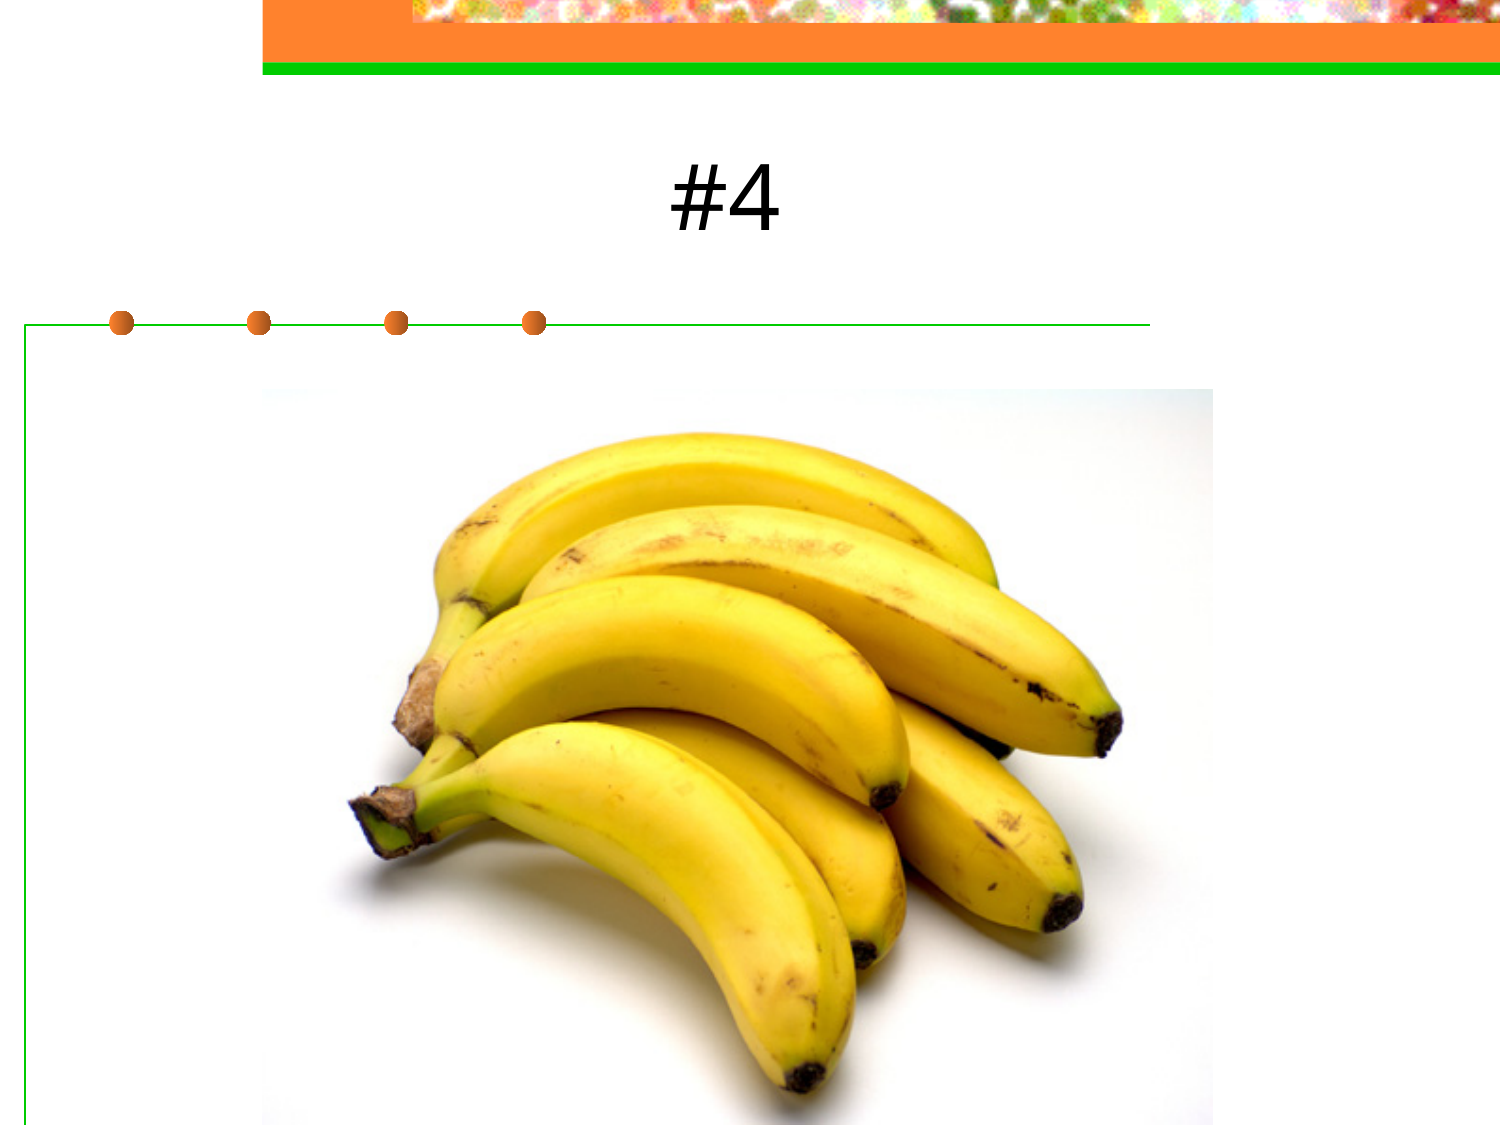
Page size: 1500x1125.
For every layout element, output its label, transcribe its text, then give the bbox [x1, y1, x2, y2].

picture [412, 0, 1500, 23]
title #4 [87, 99, 1363, 288]
picture [262, 389, 1213, 1125]
